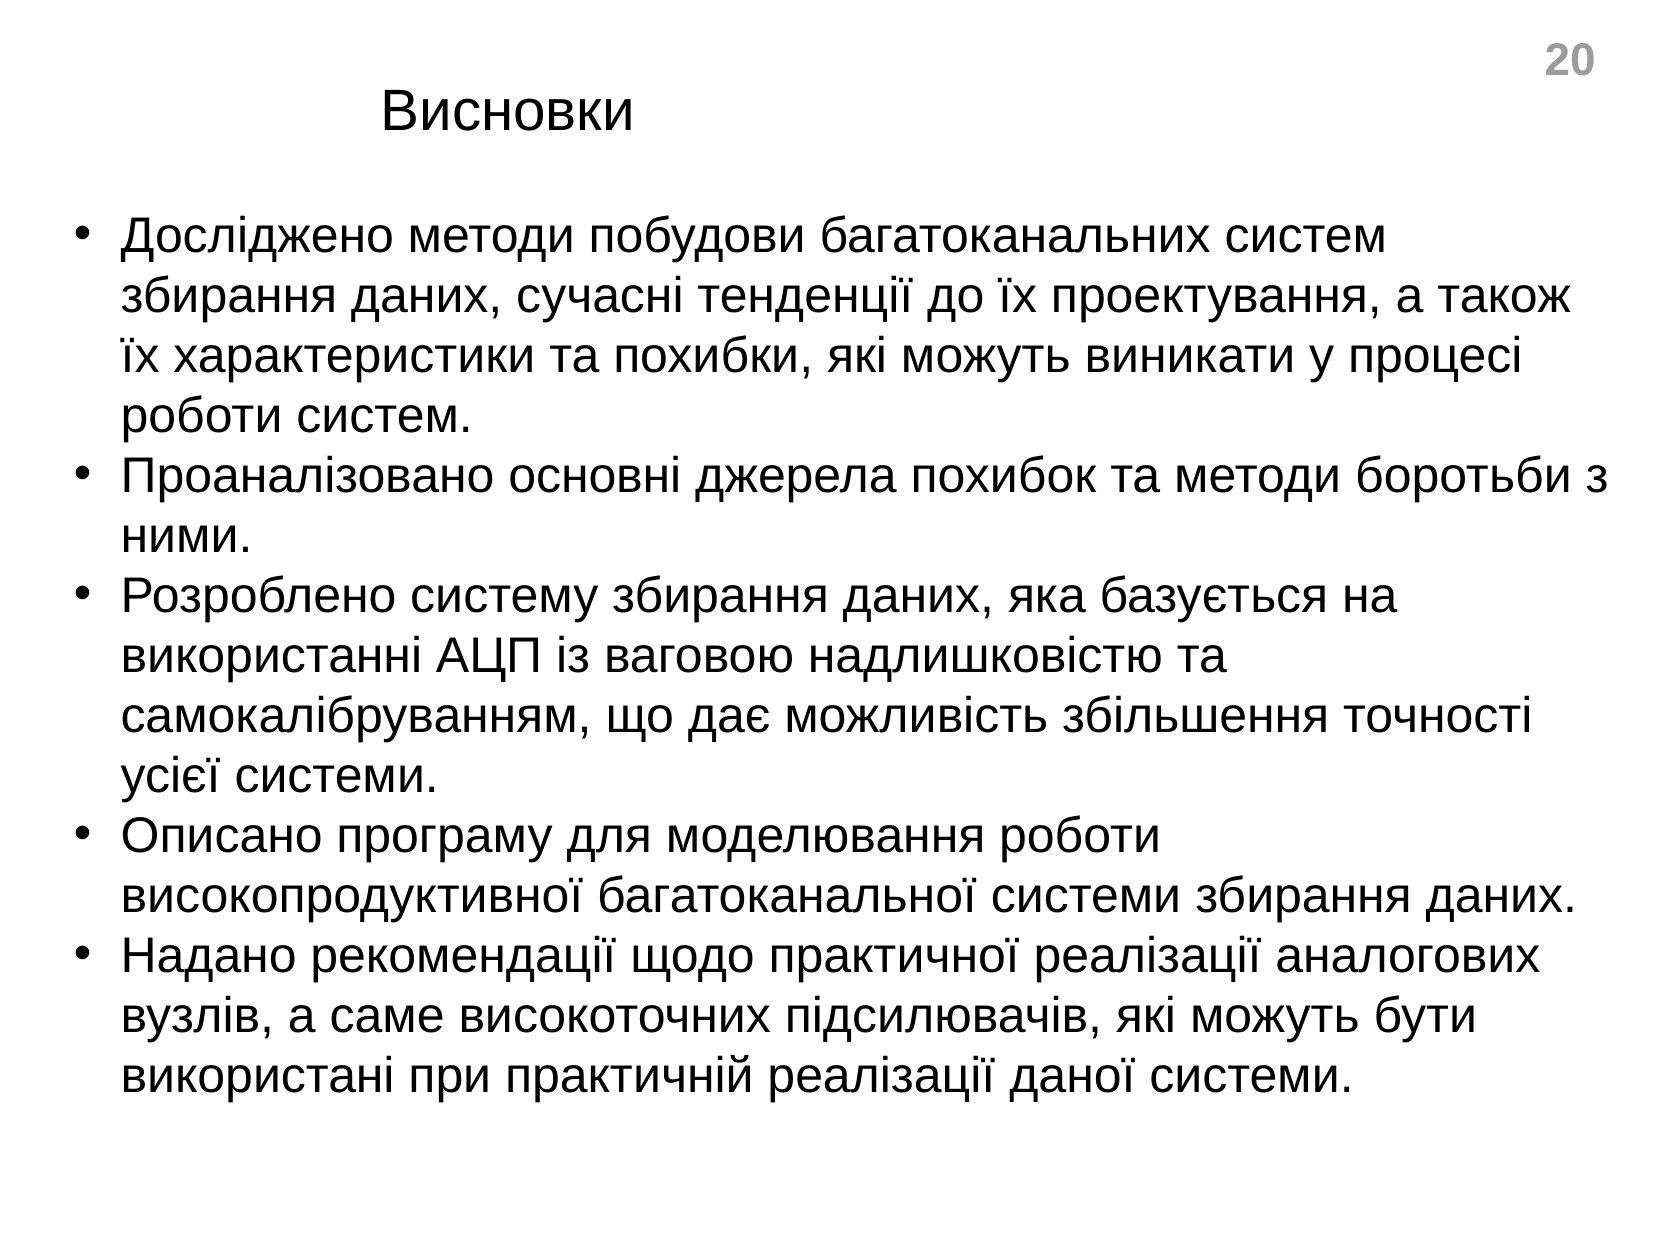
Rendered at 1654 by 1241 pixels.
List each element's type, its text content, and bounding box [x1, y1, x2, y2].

text_box Досліджено методи побудови багатоканальних систем збирання даних, сучасні тенденції до їх проектування, а також їх характеристики та похибки, які можуть виникати у процесі роботи систем. Проаналізовано основні джерела похибок та методи боротьби з ними. Розроблено систему збирання даних, яка базується на використанні АЦП із ваговою надлишковістю та самокалібруванням, що дає можливість збільшення точності усієї системи. Описано програму для моделювання роботи високопродуктивної багатоканальної системи збирання даних. Надано рекомендації щодо практичної реалізації аналогових вузлів, а саме високоточних підсилювачів, які можуть бути використані при практичній реалізації даної системи. [58, 194, 1630, 1110]
text_box Висновки [366, 64, 1441, 150]
